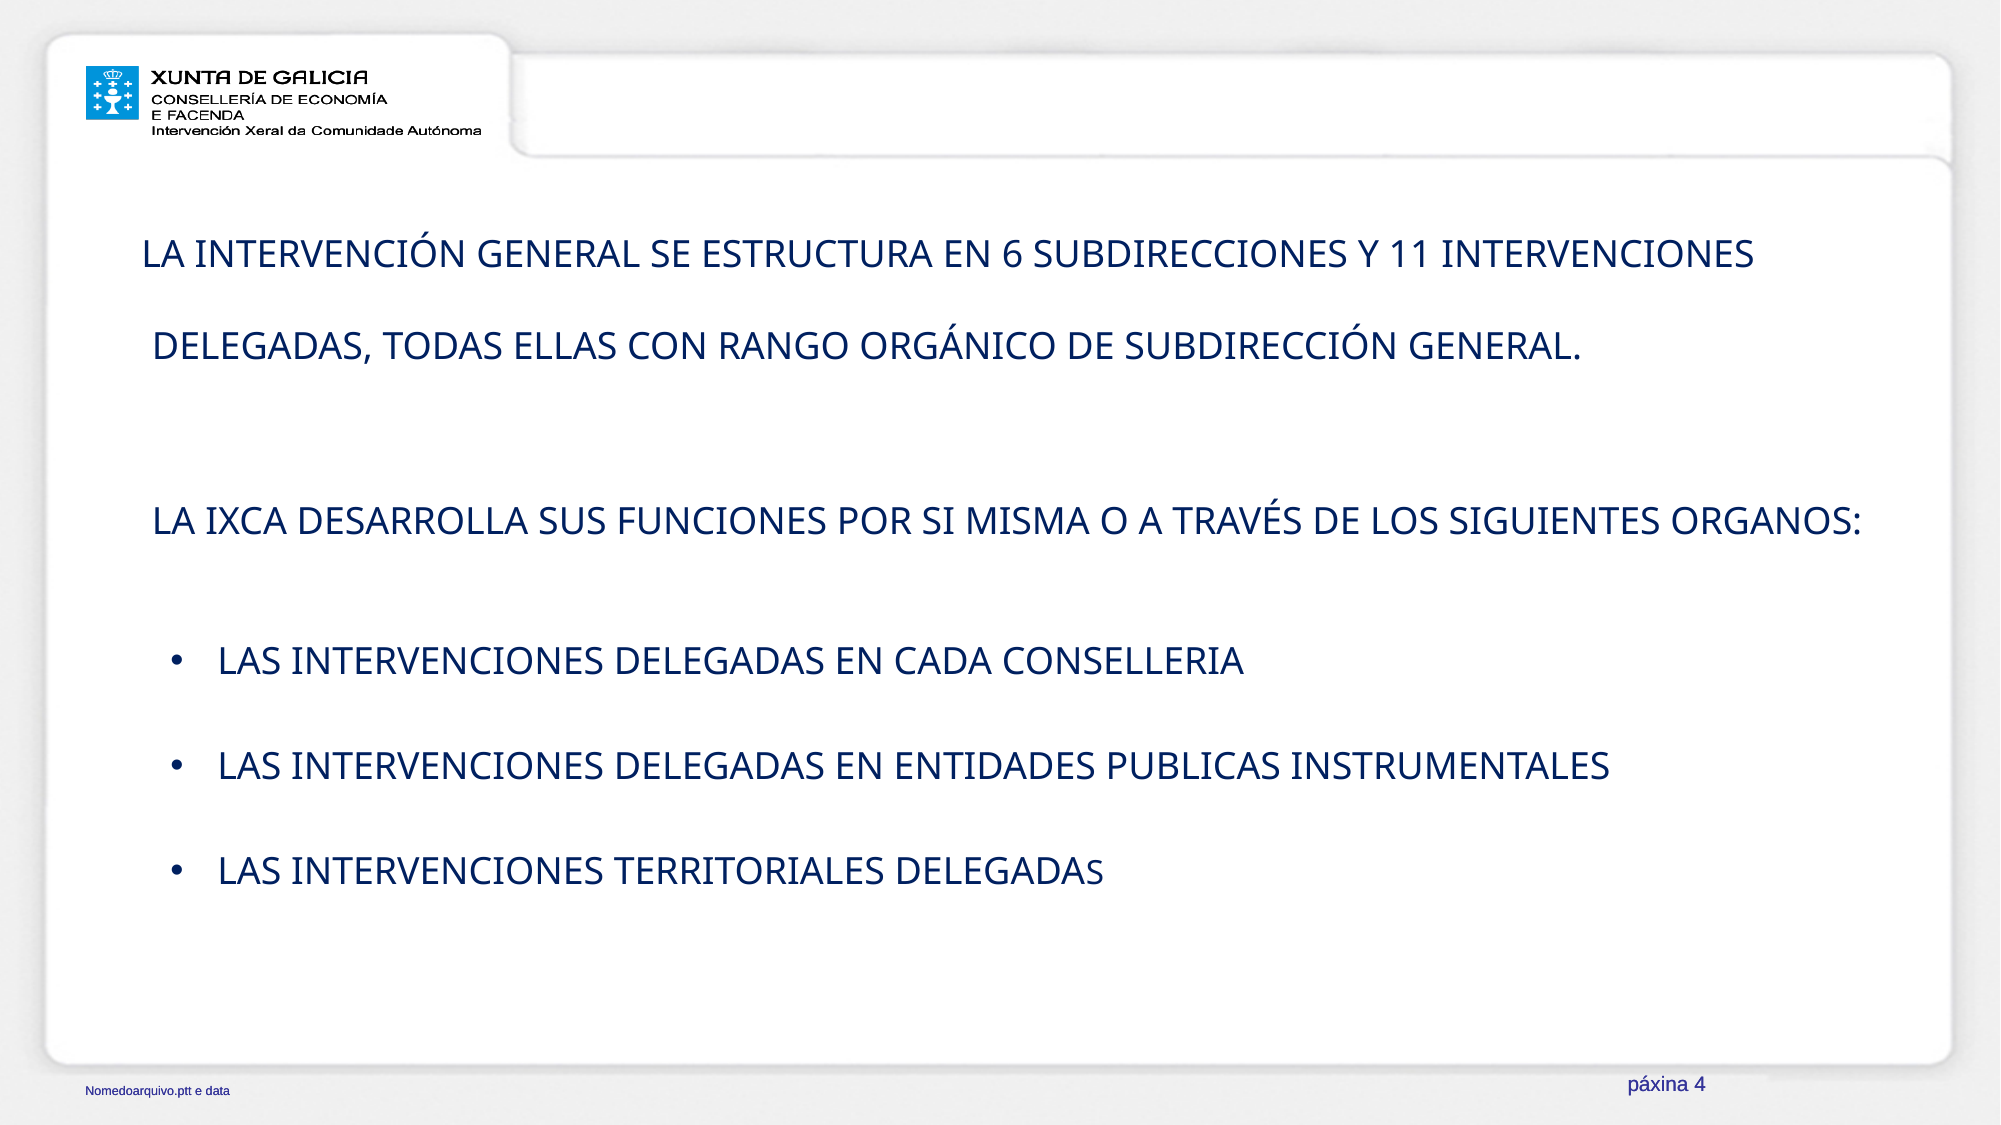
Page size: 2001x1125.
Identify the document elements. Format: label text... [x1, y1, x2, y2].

list LA INTERVENCIÓN GENERAL SE ESTRUCTURA EN 6 SUBDIRECCIONES Y 11 INTERVENCIONES DELEGADAS, TODAS ELLAS CON RANGO ORGÁNICO DE SUBDIRECCIÓN GENERAL. LA IXCA DESARROLLA SUS FUNCIONES POR SI MISMA O A TRAVÉS DE LOS SIGUIENTES ORGANOS: LAS INTERVENCIONES DELEGADAS EN CADA CONSELLERIA LAS INTERVENCIONES DELEGADAS EN ENTIDADES PUBLICAS INSTRUMENTALES LAS INTERVENCIONES TERRITORIALES DELEGADAS [80, 142, 1965, 1035]
text_box páxina 4 [1370, 1063, 1721, 1125]
picture [0, 0, 2001, 1125]
